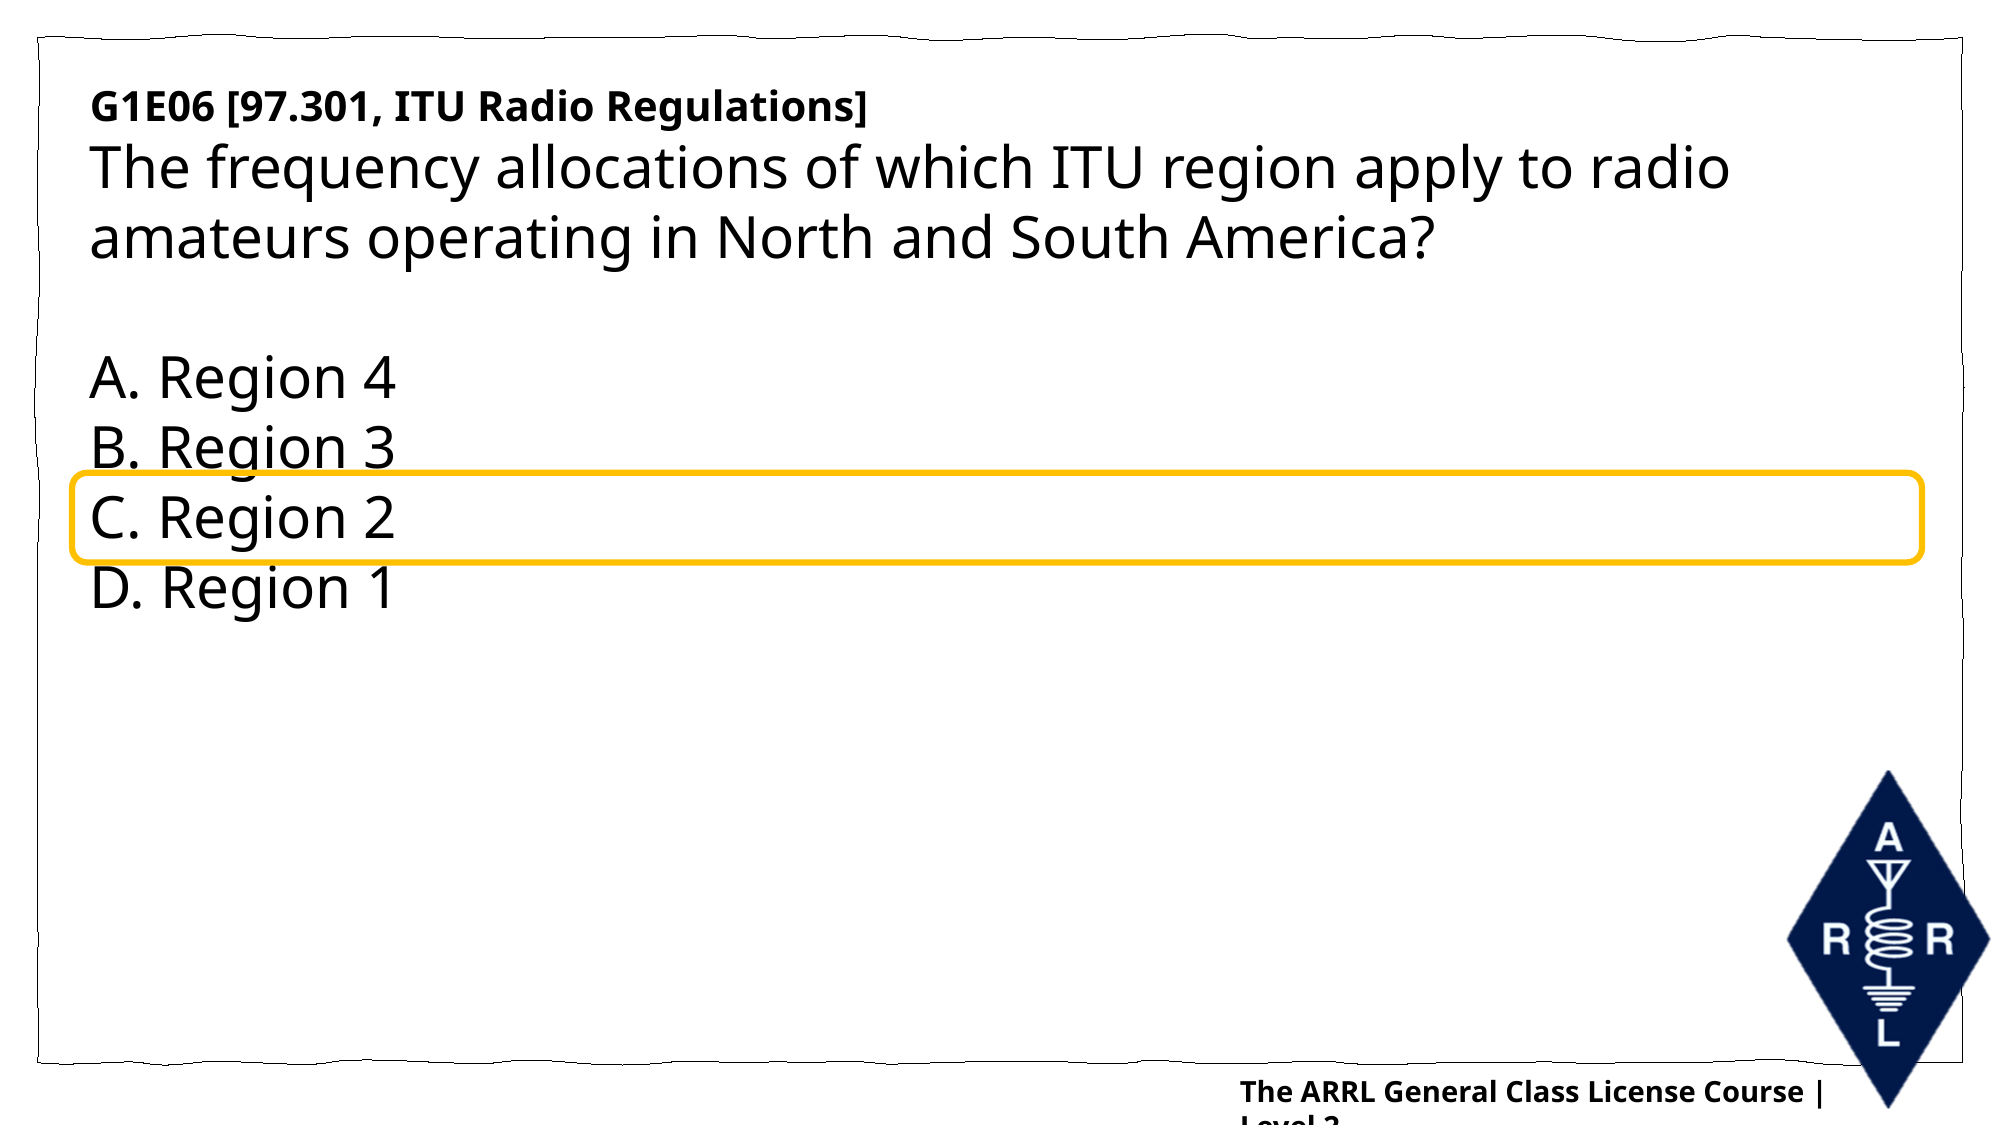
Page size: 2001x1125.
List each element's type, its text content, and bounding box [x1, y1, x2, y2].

picture [1773, 752, 1999, 1125]
text_box G1E06 [97.301, ITU Radio Regulations] The frequency allocations of which ITU region apply to radio amateurs operating in North and South America? A. Region 4 B. Region 3 C. Region 2 D. Region 1 [75, 72, 1850, 476]
text_box [71, 471, 1924, 564]
text_box G1E06 [97.301, ITU Radio Regulations] The frequency allocations of which ITU region apply to radio amateurs operating in North and South America? A. Region 4 B. Region 3 C. Region 2 D. Region 1 [75, 560, 1850, 628]
